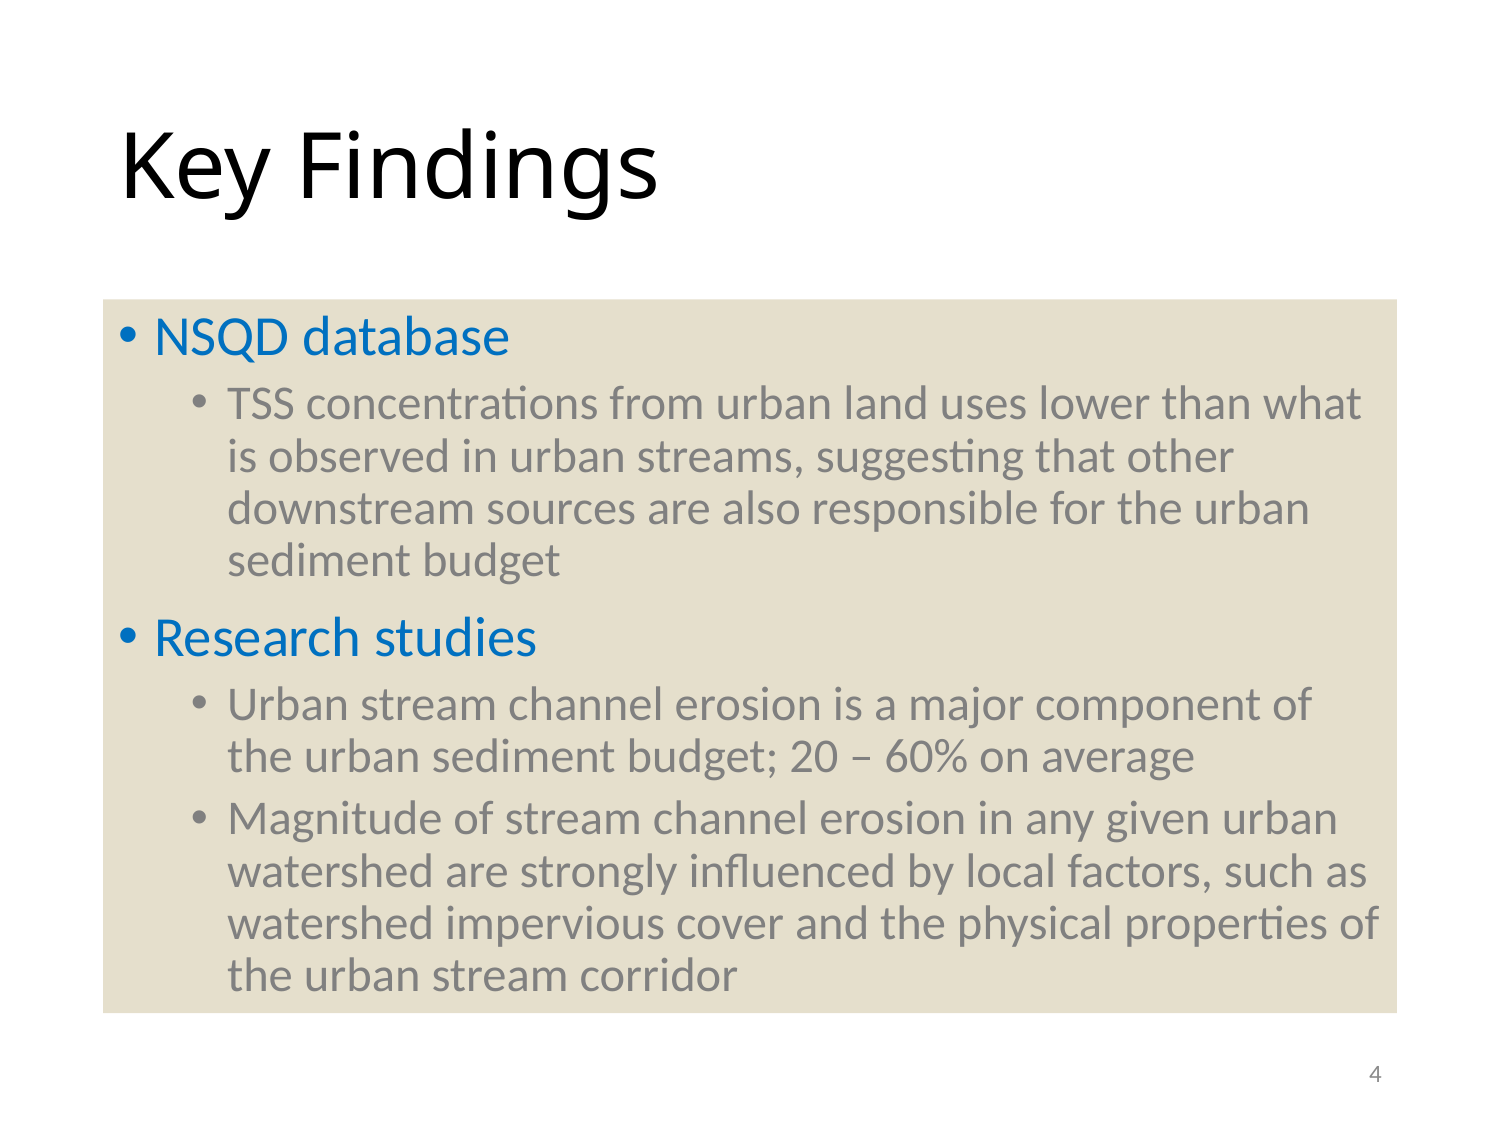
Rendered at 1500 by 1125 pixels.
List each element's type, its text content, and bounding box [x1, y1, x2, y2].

slide_number 4 [1059, 1042, 1397, 1103]
list NSQD database TSS concentrations from urban land uses lower than what is observed in urban streams, suggesting that other downstream sources are also responsible for the urban sediment budget Research studies Urban stream channel erosion is a major component of the urban sediment budget; 20 – 60% on average Magnitude of stream channel erosion in any given urban watershed are strongly influenced by local factors, such as watershed impervious cover and the physical properties of the urban stream corridor [103, 299, 1397, 1014]
title Key Findings [103, 59, 1397, 278]
